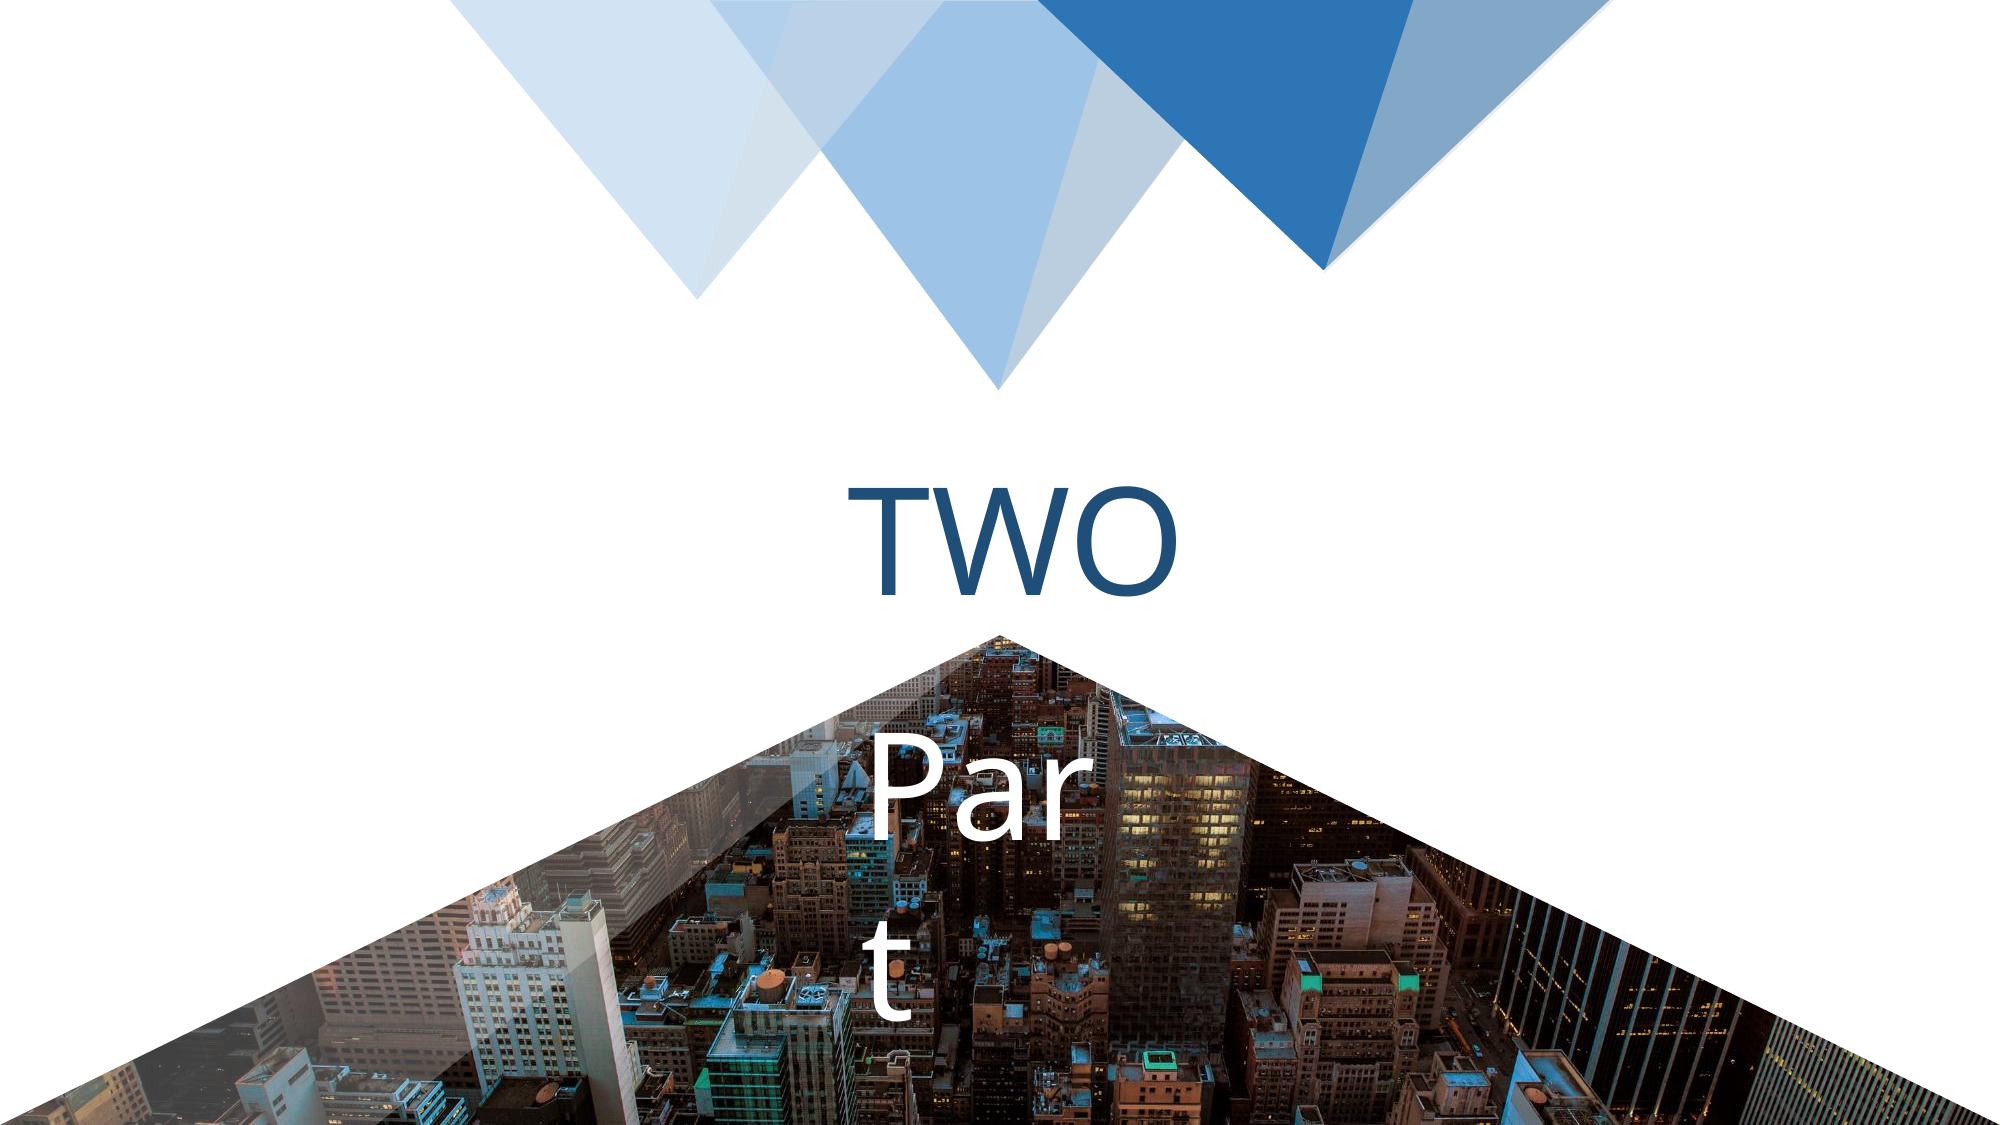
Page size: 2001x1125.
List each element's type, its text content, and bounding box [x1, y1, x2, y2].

picture [0, 635, 2000, 1125]
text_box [709, 0, 1289, 391]
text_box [449, 0, 947, 300]
text_box TWO [832, 438, 1216, 633]
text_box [1035, 0, 1617, 275]
